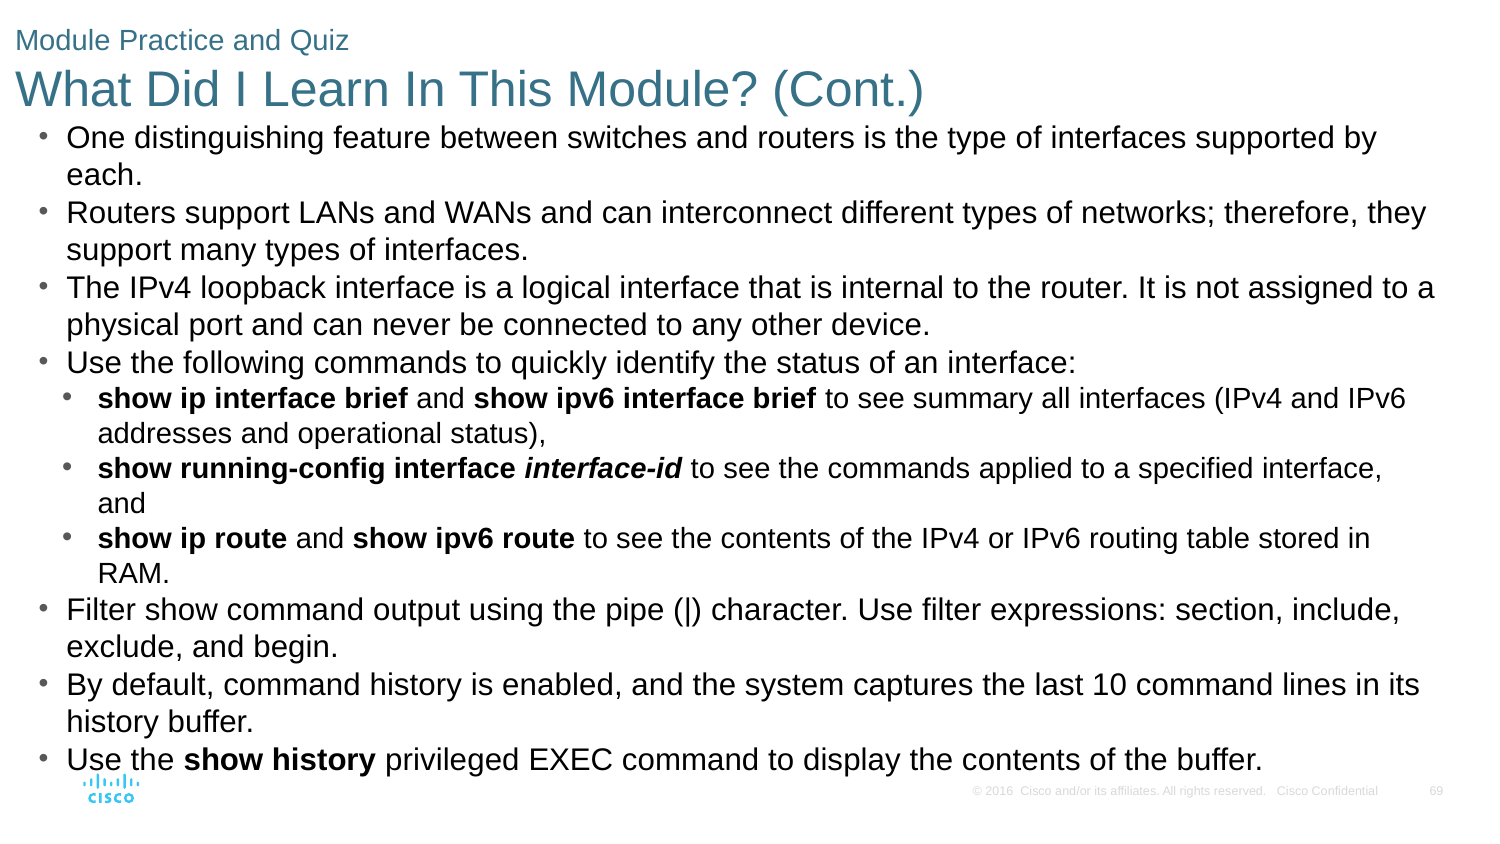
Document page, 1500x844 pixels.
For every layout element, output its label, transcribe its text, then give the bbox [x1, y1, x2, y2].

list One distinguishing feature between switches and routers is the type of interfaces supported by each. Routers support LANs and WANs and can interconnect different types of networks; therefore, they support many types of interfaces. The IPv4 loopback interface is a logical interface that is internal to the router. It is not assigned to a physical port and can never be connected to any other device. Use the following commands to quickly identify the status of an interface: show ip interface brief and show ipv6 interface brief to see summary all interfaces (IPv4 and IPv6 addresses and operational status), show running-config interface interface-id to see the commands applied to a specified interface, and show ip route and show ipv6 route to see the contents of the IPv4 or IPv6 routing table stored in RAM. Filter show command output using the pipe (|) character. Use filter expressions: section, include, exclude, and begin. By default, command history is enabled, and the system captures the last 10 command lines in its history buffer. Use the show history privileged EXEC command to display the contents of the buffer. [23, 109, 1476, 813]
title Module Practice and Quiz What Did I Learn In This Module? (Cont.) [0, 6, 1500, 131]
